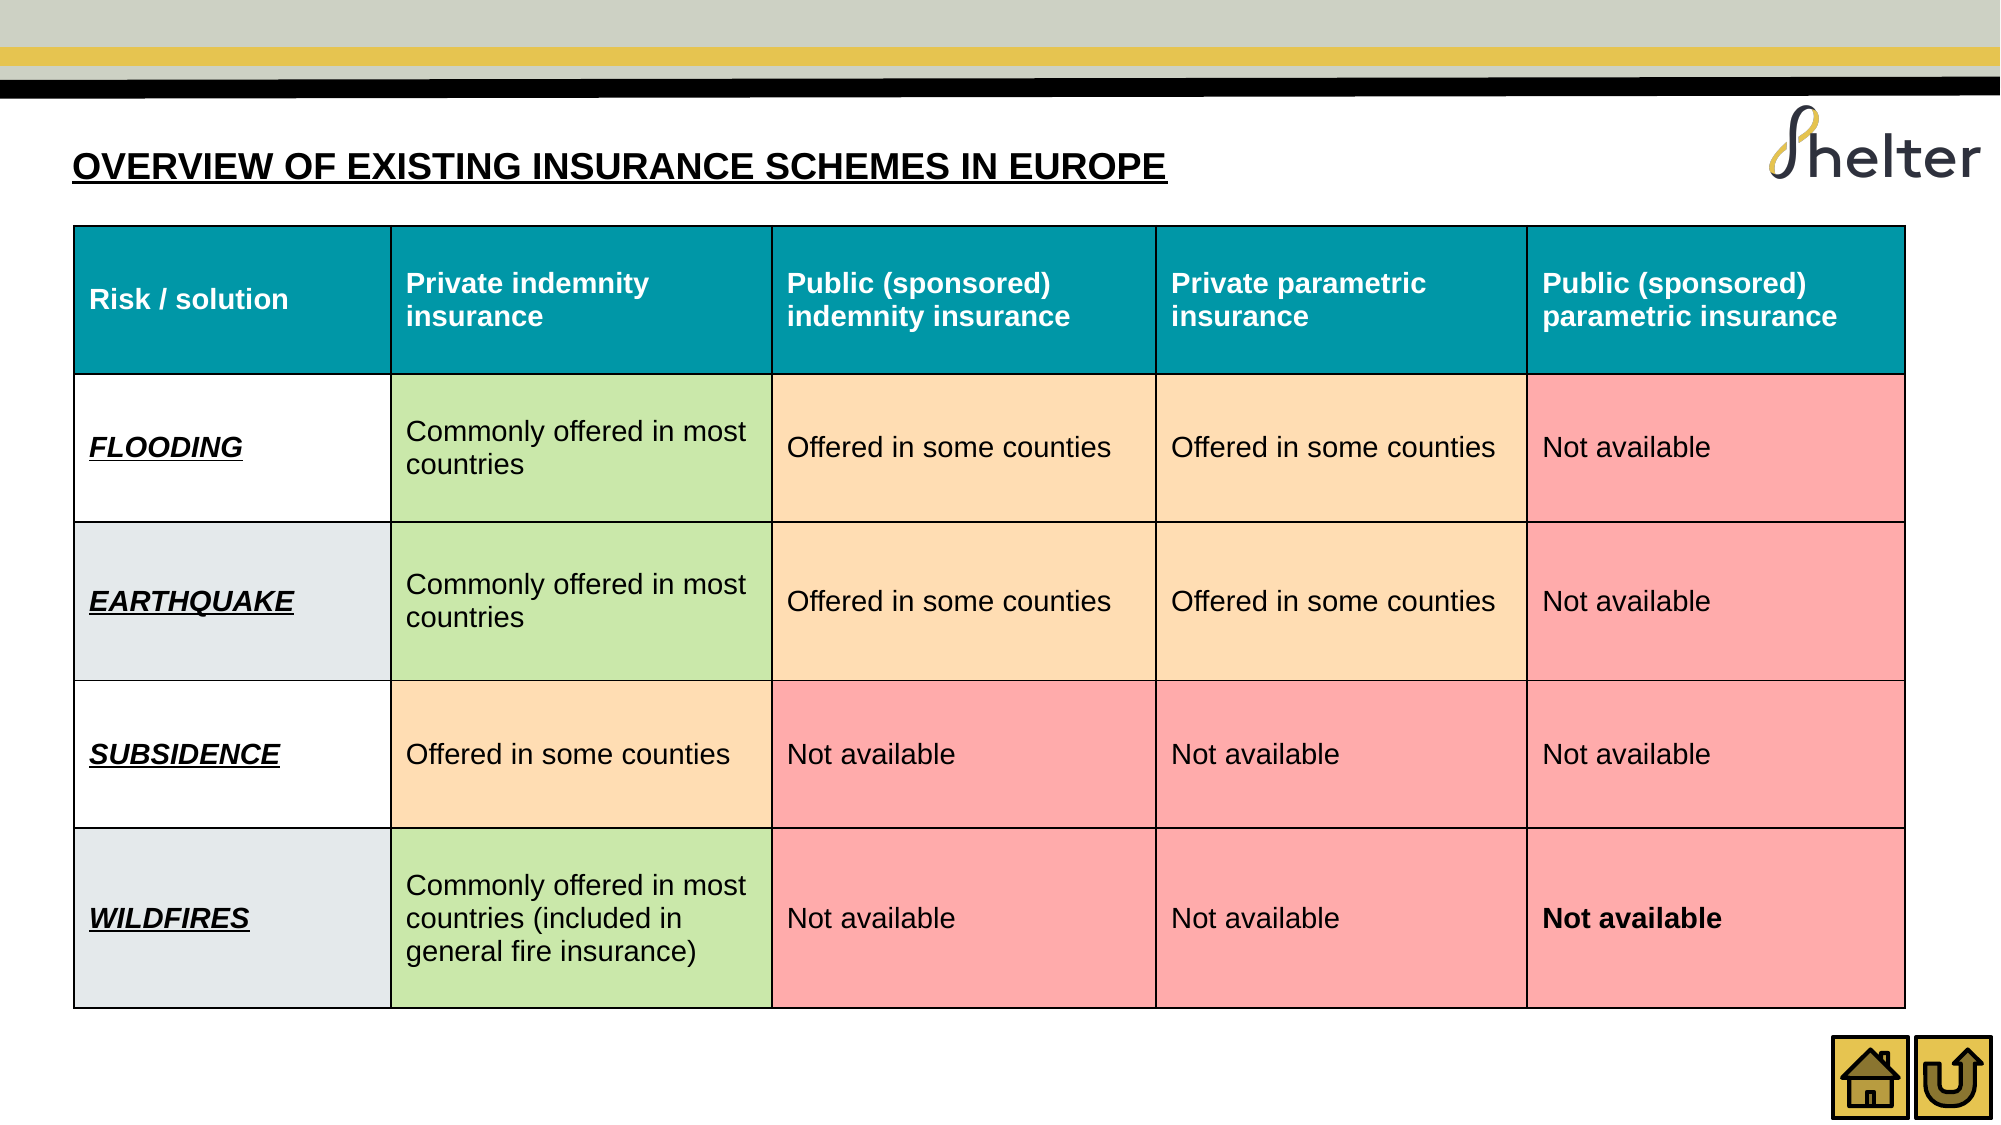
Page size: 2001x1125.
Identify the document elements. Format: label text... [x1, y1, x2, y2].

table_cell Not available [773, 829, 1155, 1007]
text_box [1831, 1035, 1910, 1120]
table_cell Not available [1157, 829, 1526, 1007]
table_header Public (sponsored) parametric insurance [1528, 227, 1904, 373]
table_cell Commonly offered in most countries (included in general fire insurance) [392, 829, 771, 1007]
text_box OVERVIEW OF EXISTING INSURANCE SCHEMES IN EUROPE [57, 134, 1208, 195]
table_cell Not available [1528, 523, 1904, 680]
table_cell Offered in some counties [773, 375, 1155, 521]
table_cell Commonly offered in most countries [392, 523, 771, 680]
table_cell Not available [1528, 681, 1904, 827]
table_cell Offered in some counties [392, 681, 771, 827]
table_cell EARTHQUAKE [75, 523, 390, 680]
table_cell Commonly offered in most countries [392, 375, 771, 521]
table_header Risk / solution [75, 227, 390, 373]
table_cell Not available [773, 681, 1155, 827]
text_box [1914, 1035, 1993, 1120]
table_cell SUBSIDENCE [75, 681, 390, 827]
table_cell Offered in some counties [1157, 523, 1526, 680]
table_cell Offered in some counties [1157, 375, 1526, 521]
table_cell Not available [1528, 829, 1904, 1007]
table_header Public (sponsored) indemnity insurance [773, 227, 1155, 373]
table_cell Not available [1157, 681, 1526, 827]
picture [1769, 105, 1981, 179]
table_header Private parametric insurance [1157, 227, 1526, 373]
table_cell WILDFIRES [75, 829, 390, 1007]
table_cell Not available [1528, 375, 1904, 521]
table_cell FLOODING [75, 375, 390, 521]
table_cell Offered in some counties [773, 523, 1155, 680]
table_header Private indemnity insurance [392, 227, 771, 373]
